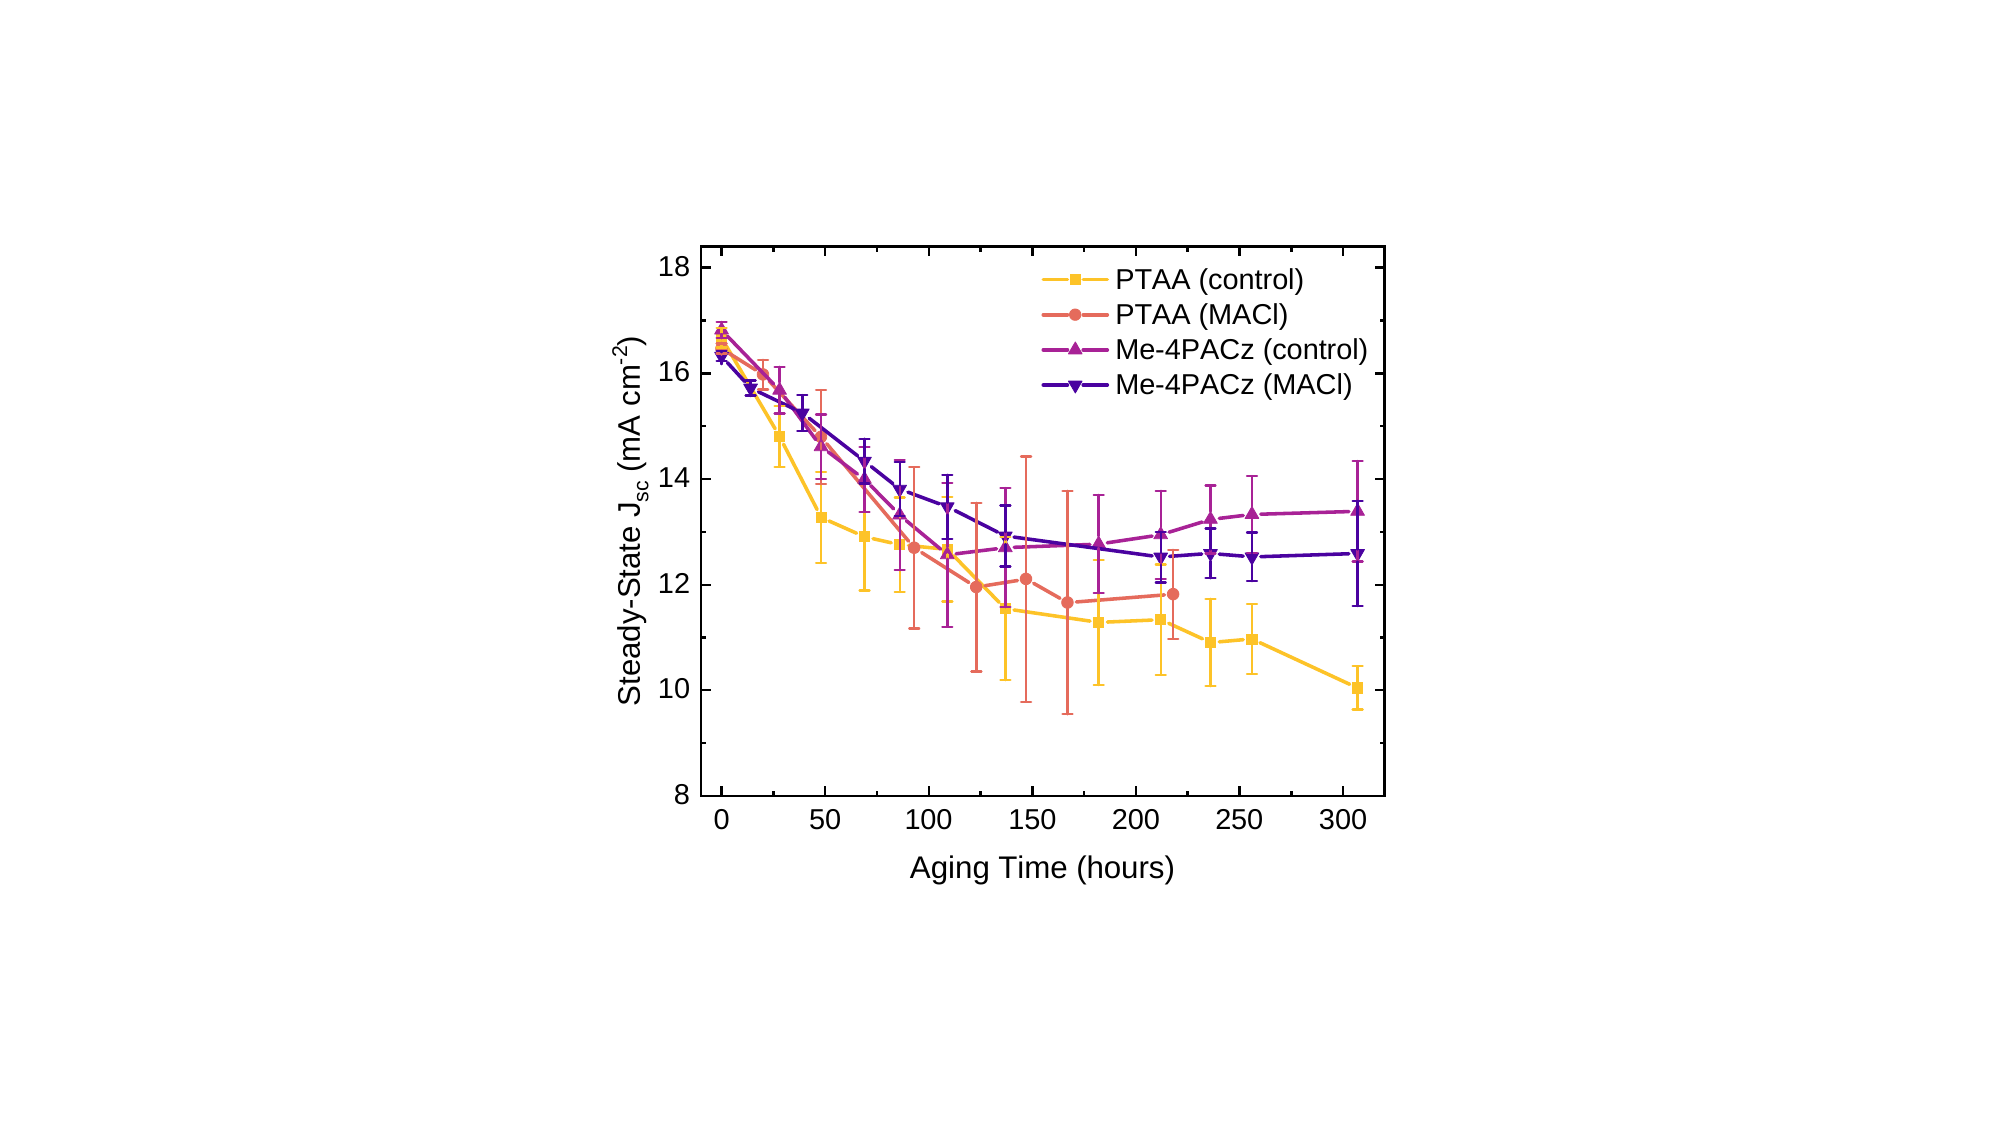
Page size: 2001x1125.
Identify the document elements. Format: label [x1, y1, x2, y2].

picture [577, 239, 1423, 886]
